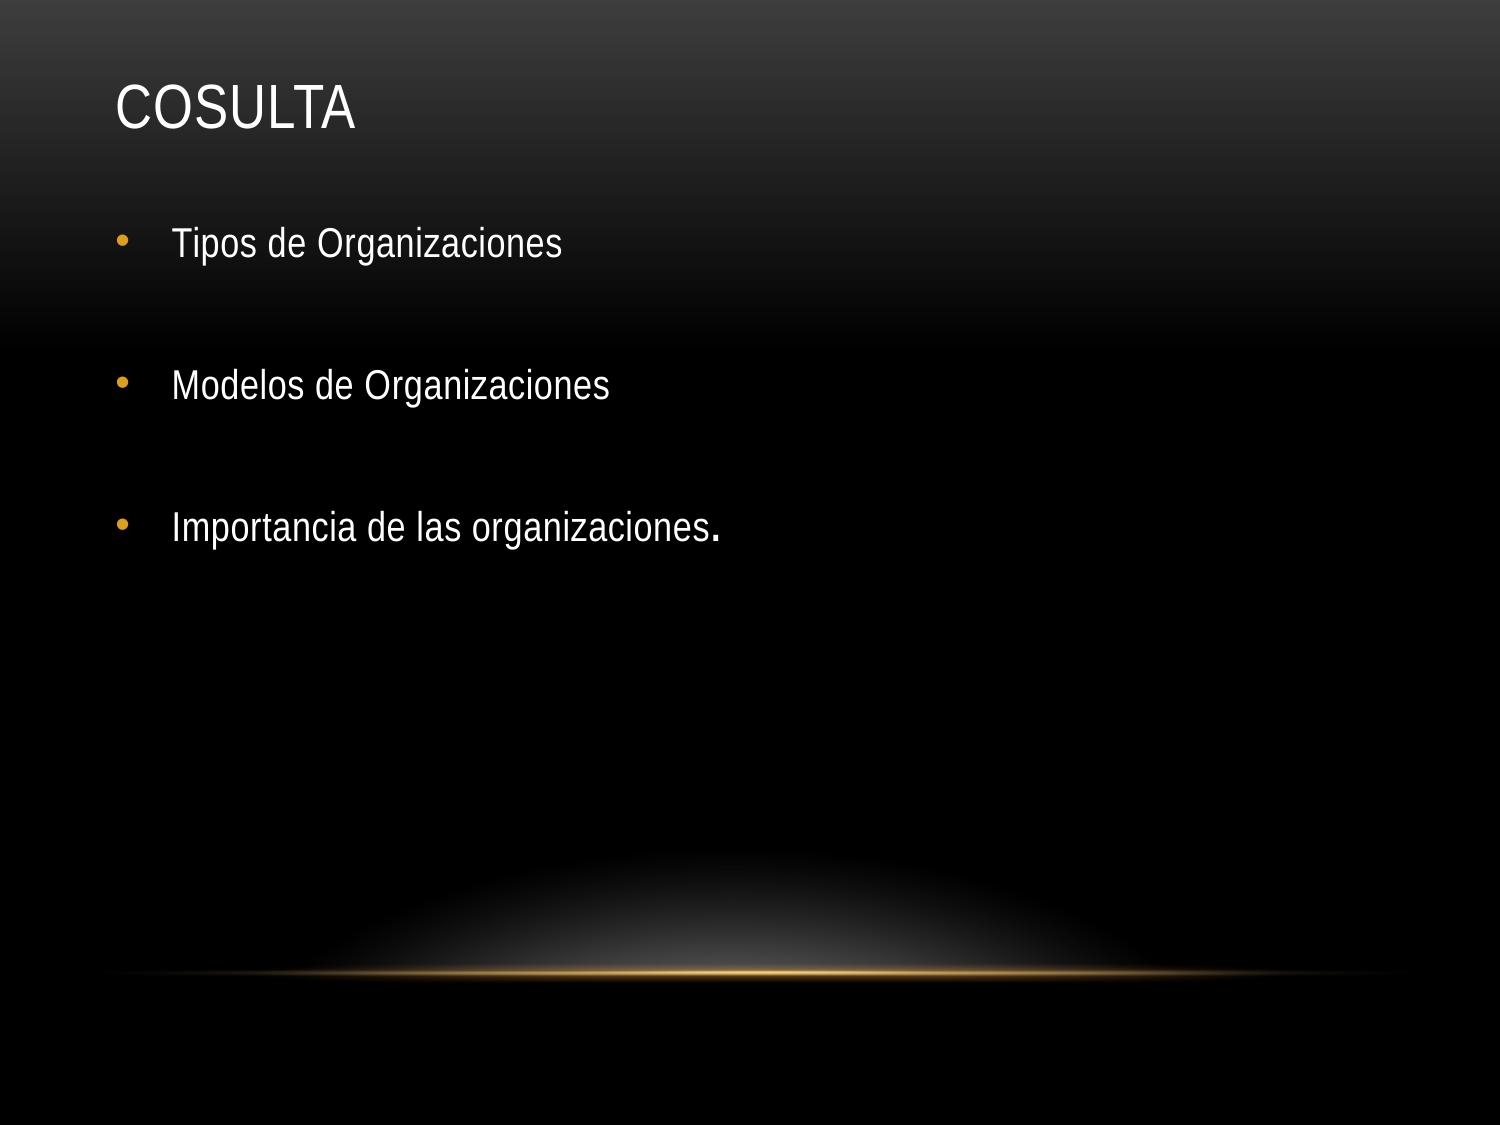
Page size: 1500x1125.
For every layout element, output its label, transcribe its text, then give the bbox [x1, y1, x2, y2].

picture [0, 0, 1500, 1125]
title COSULTA [100, 30, 1401, 149]
list Tipos de Organizaciones Modelos de Organizaciones Importancia de las organizaciones. [100, 208, 1401, 1061]
